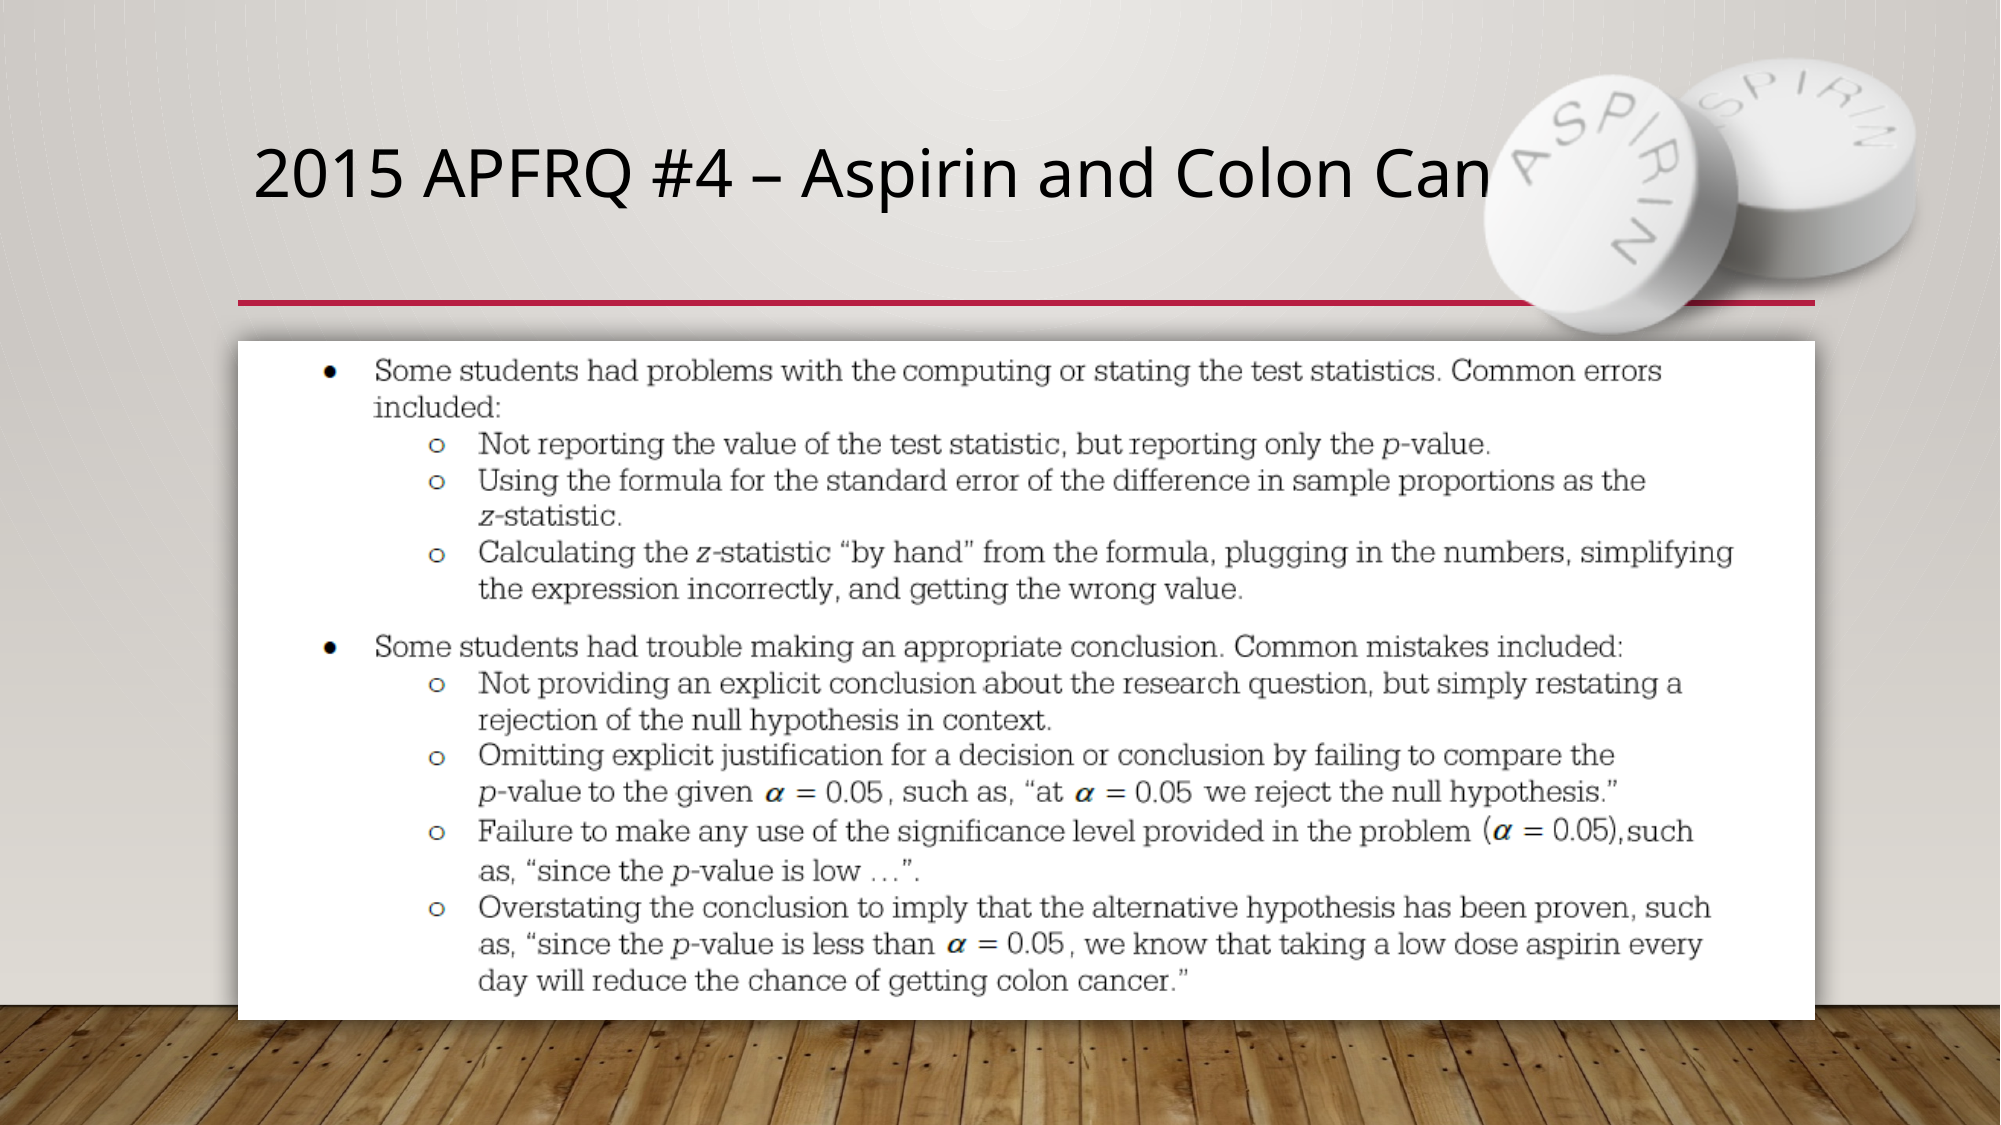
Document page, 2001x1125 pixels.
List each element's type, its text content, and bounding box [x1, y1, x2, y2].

title 2015 APFRQ #4 – Aspirin and Colon Cancer [238, 131, 1462, 305]
picture [0, 0, 2000, 1125]
